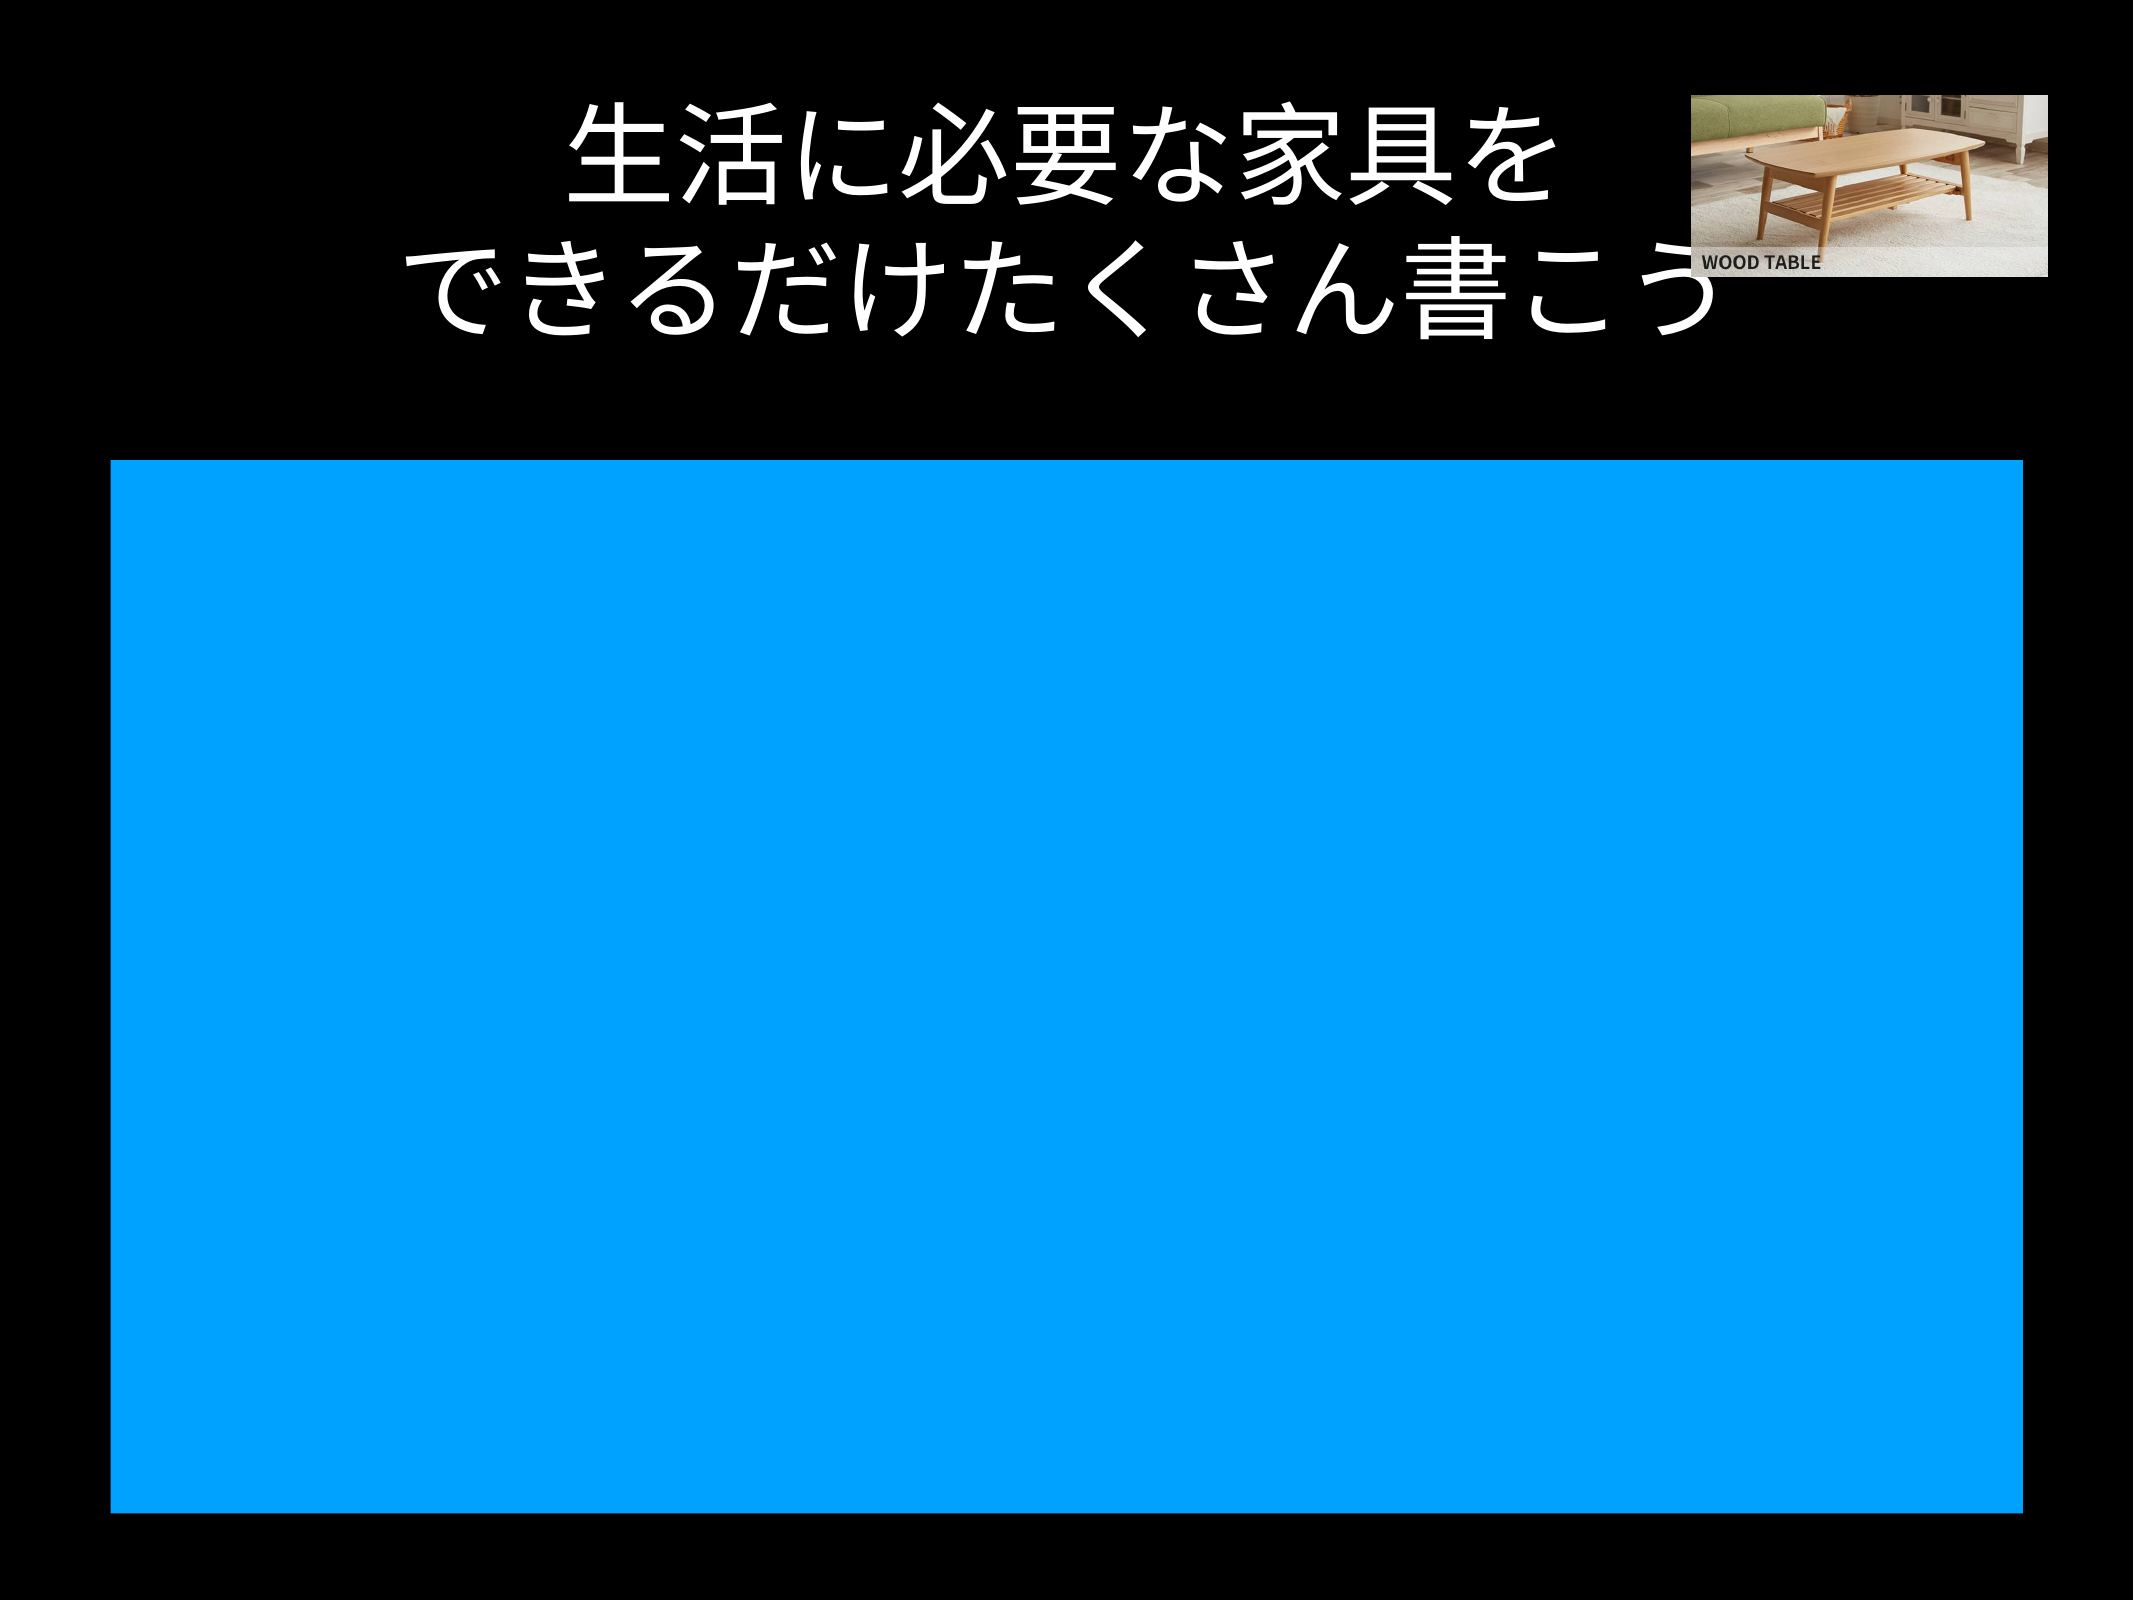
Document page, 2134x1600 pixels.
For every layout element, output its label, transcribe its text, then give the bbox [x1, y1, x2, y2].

picture [1690, 95, 2049, 277]
title 生活に必要な家具を できるだけたくさん書こう [155, 41, 1978, 397]
text_box [110, 460, 2023, 1514]
